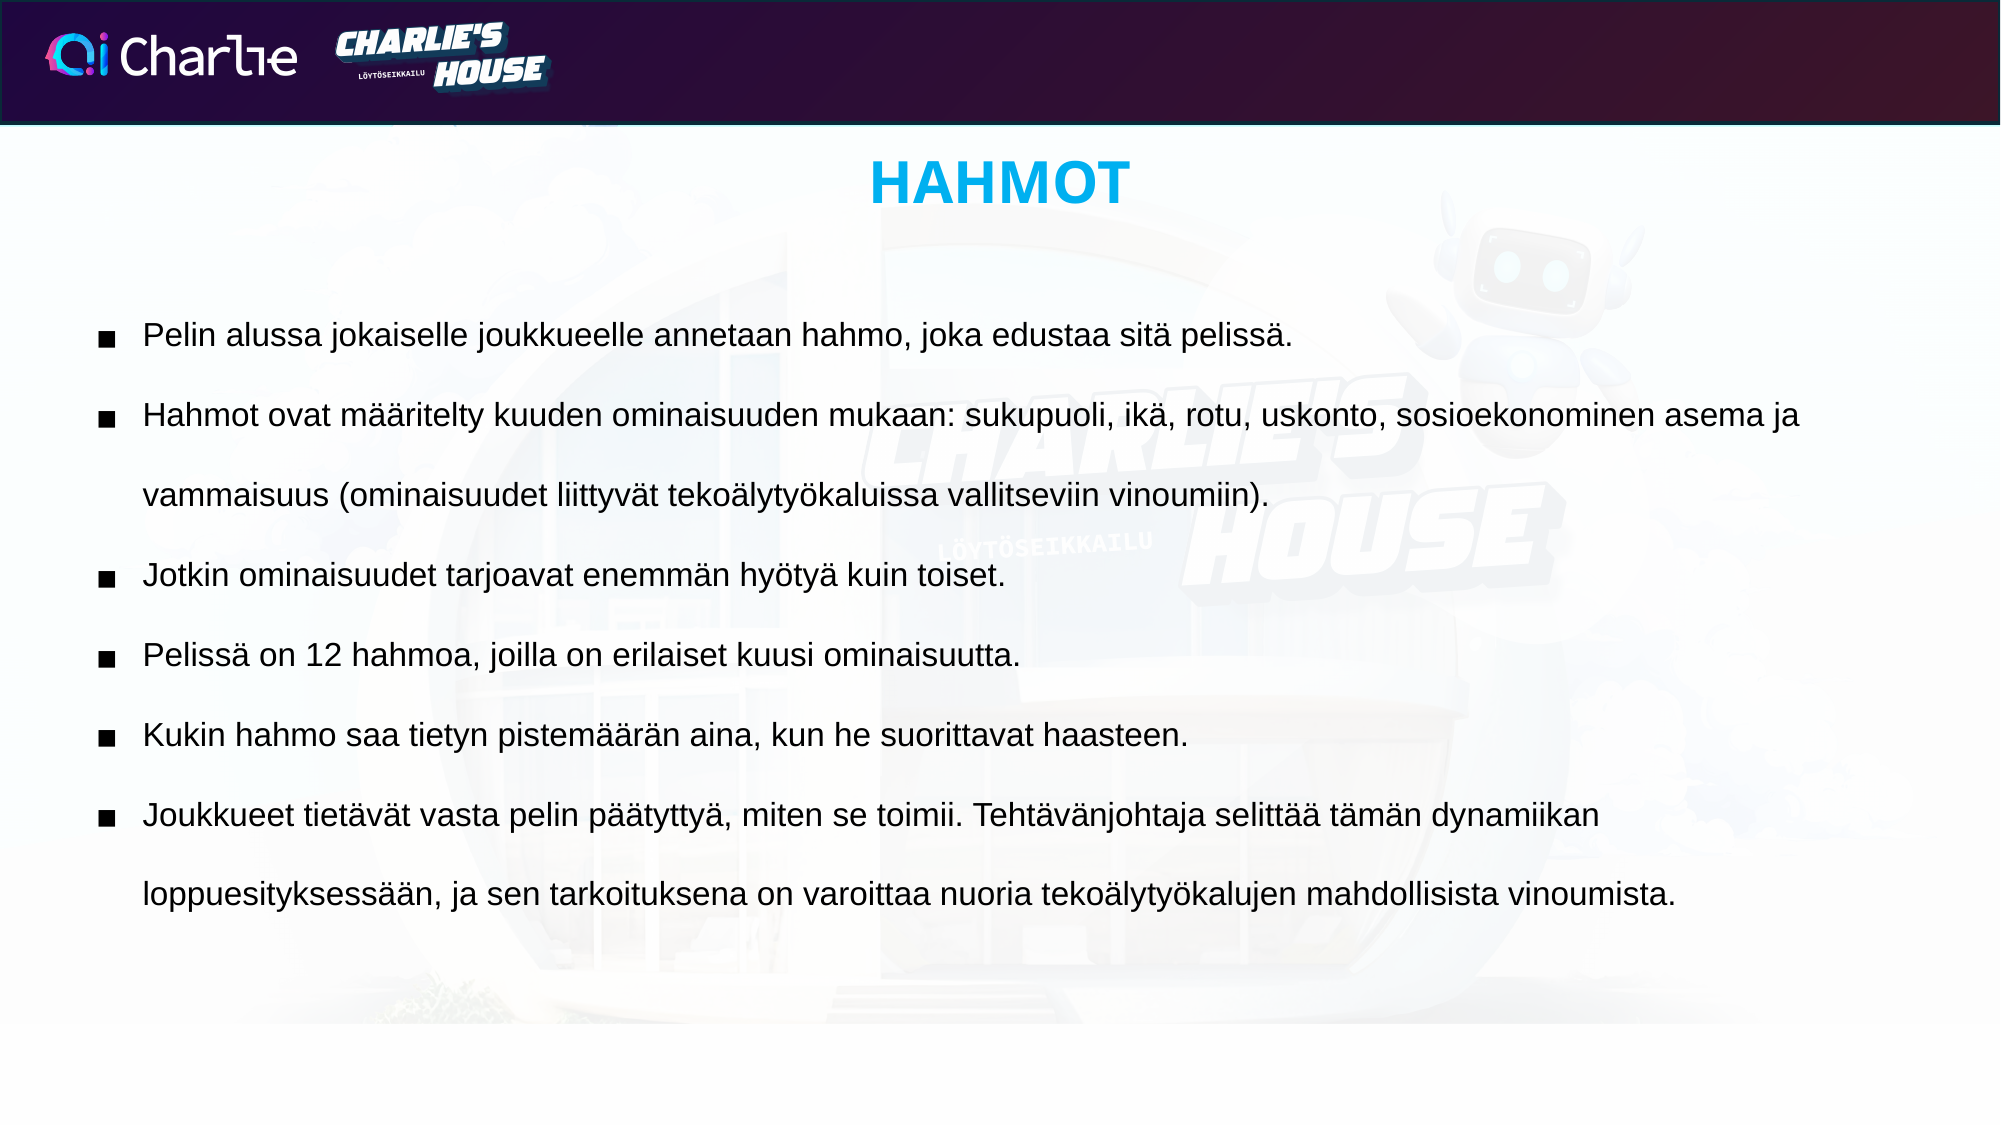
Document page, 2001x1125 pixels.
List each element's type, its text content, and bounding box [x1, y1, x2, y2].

picture [45, 32, 297, 76]
picture [335, 21, 556, 99]
text_box HAHMOT [0, 137, 2000, 223]
text_box Pelin alussa jokaiselle joukkueelle annetaan hahmo, joka edustaa sitä pelissä. Hahmot ovat määritelty kuuden ominaisuuden mukaan: sukupuoli, ikä, rotu, uskonto, sosioekonominen asema ja vammaisuus (ominaisuudet liittyvät tekoälytyökaluissa vallitseviin vinoumiin). Jotkin ominaisuudet tarjoavat enemmän hyötyä kuin toiset. Pelissä on 12 hahmoa, joilla on erilaiset kuusi ominaisuutta. Kukin hahmo saa tietyn pistemäärän aina, kun he suorittavat haasteen. Joukkueet tietävät vasta pelin päätyttyä, miten se toimii. Tehtävänjohtaja selittää tämän dynamiikan loppuesityksessään, ja sen tarkoituksena on varoittaa nuoria tekoälytyökalujen mahdollisista vinoumista. [80, 266, 1871, 920]
